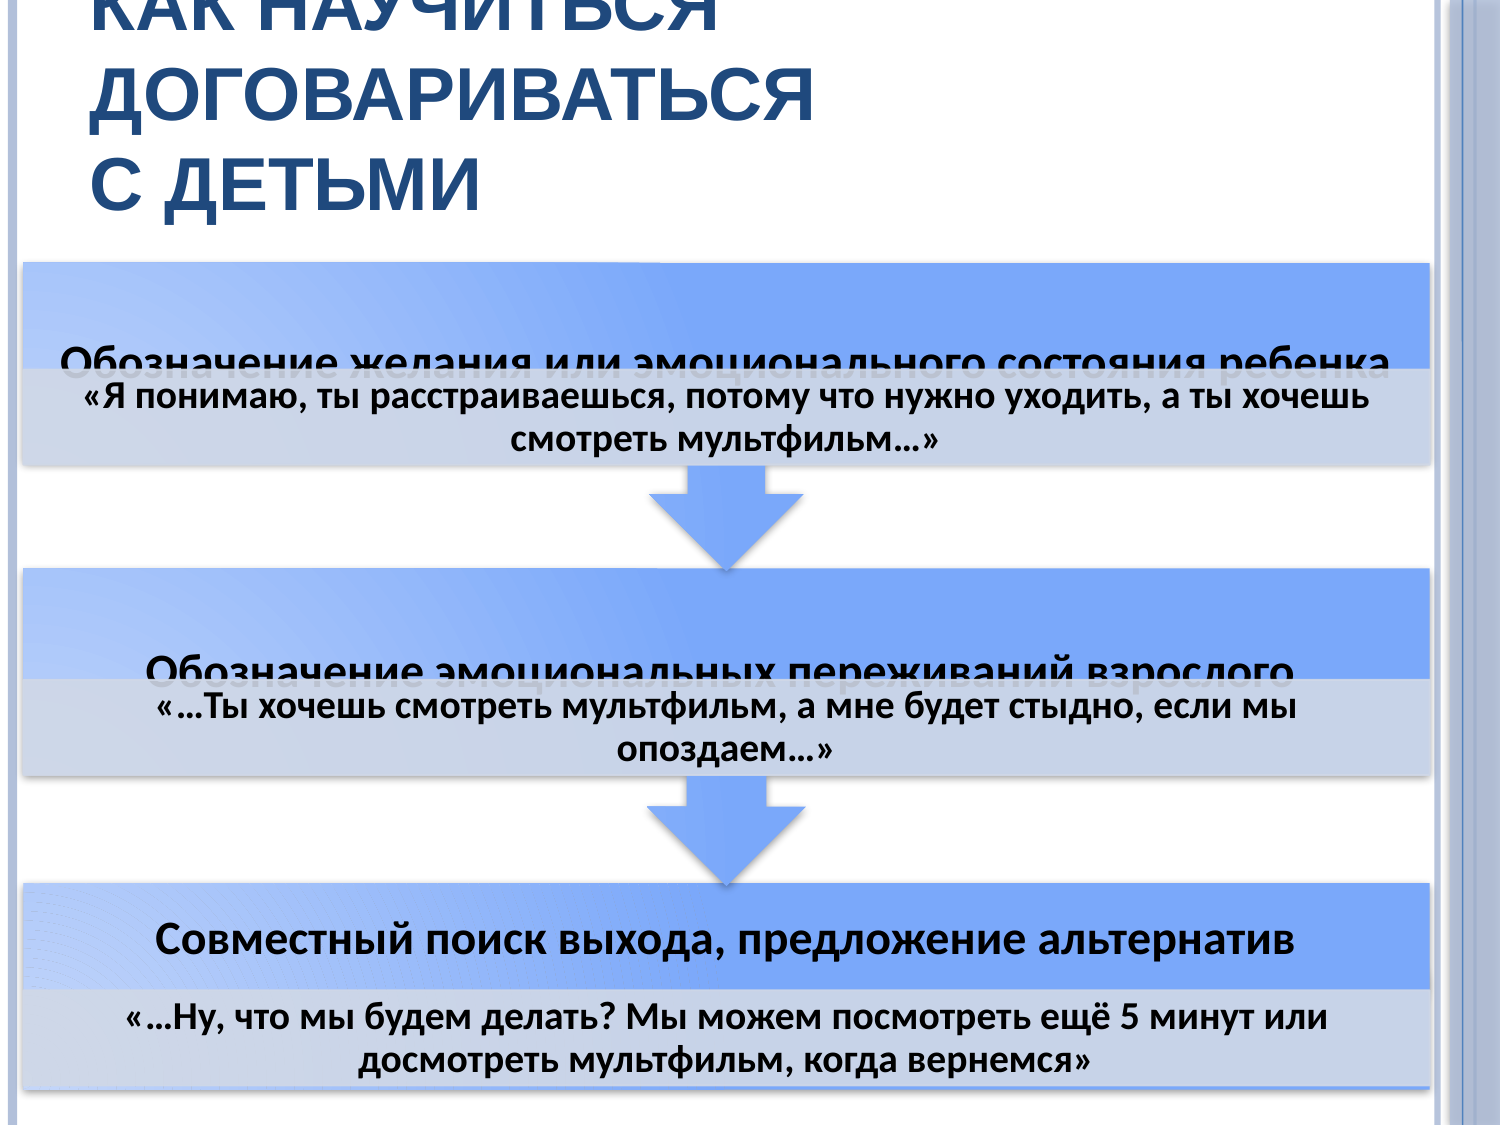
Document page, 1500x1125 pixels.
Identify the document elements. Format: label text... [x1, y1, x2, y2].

title Как научиться договариваться с детьми [75, 45, 1300, 233]
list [22, 261, 1431, 1091]
